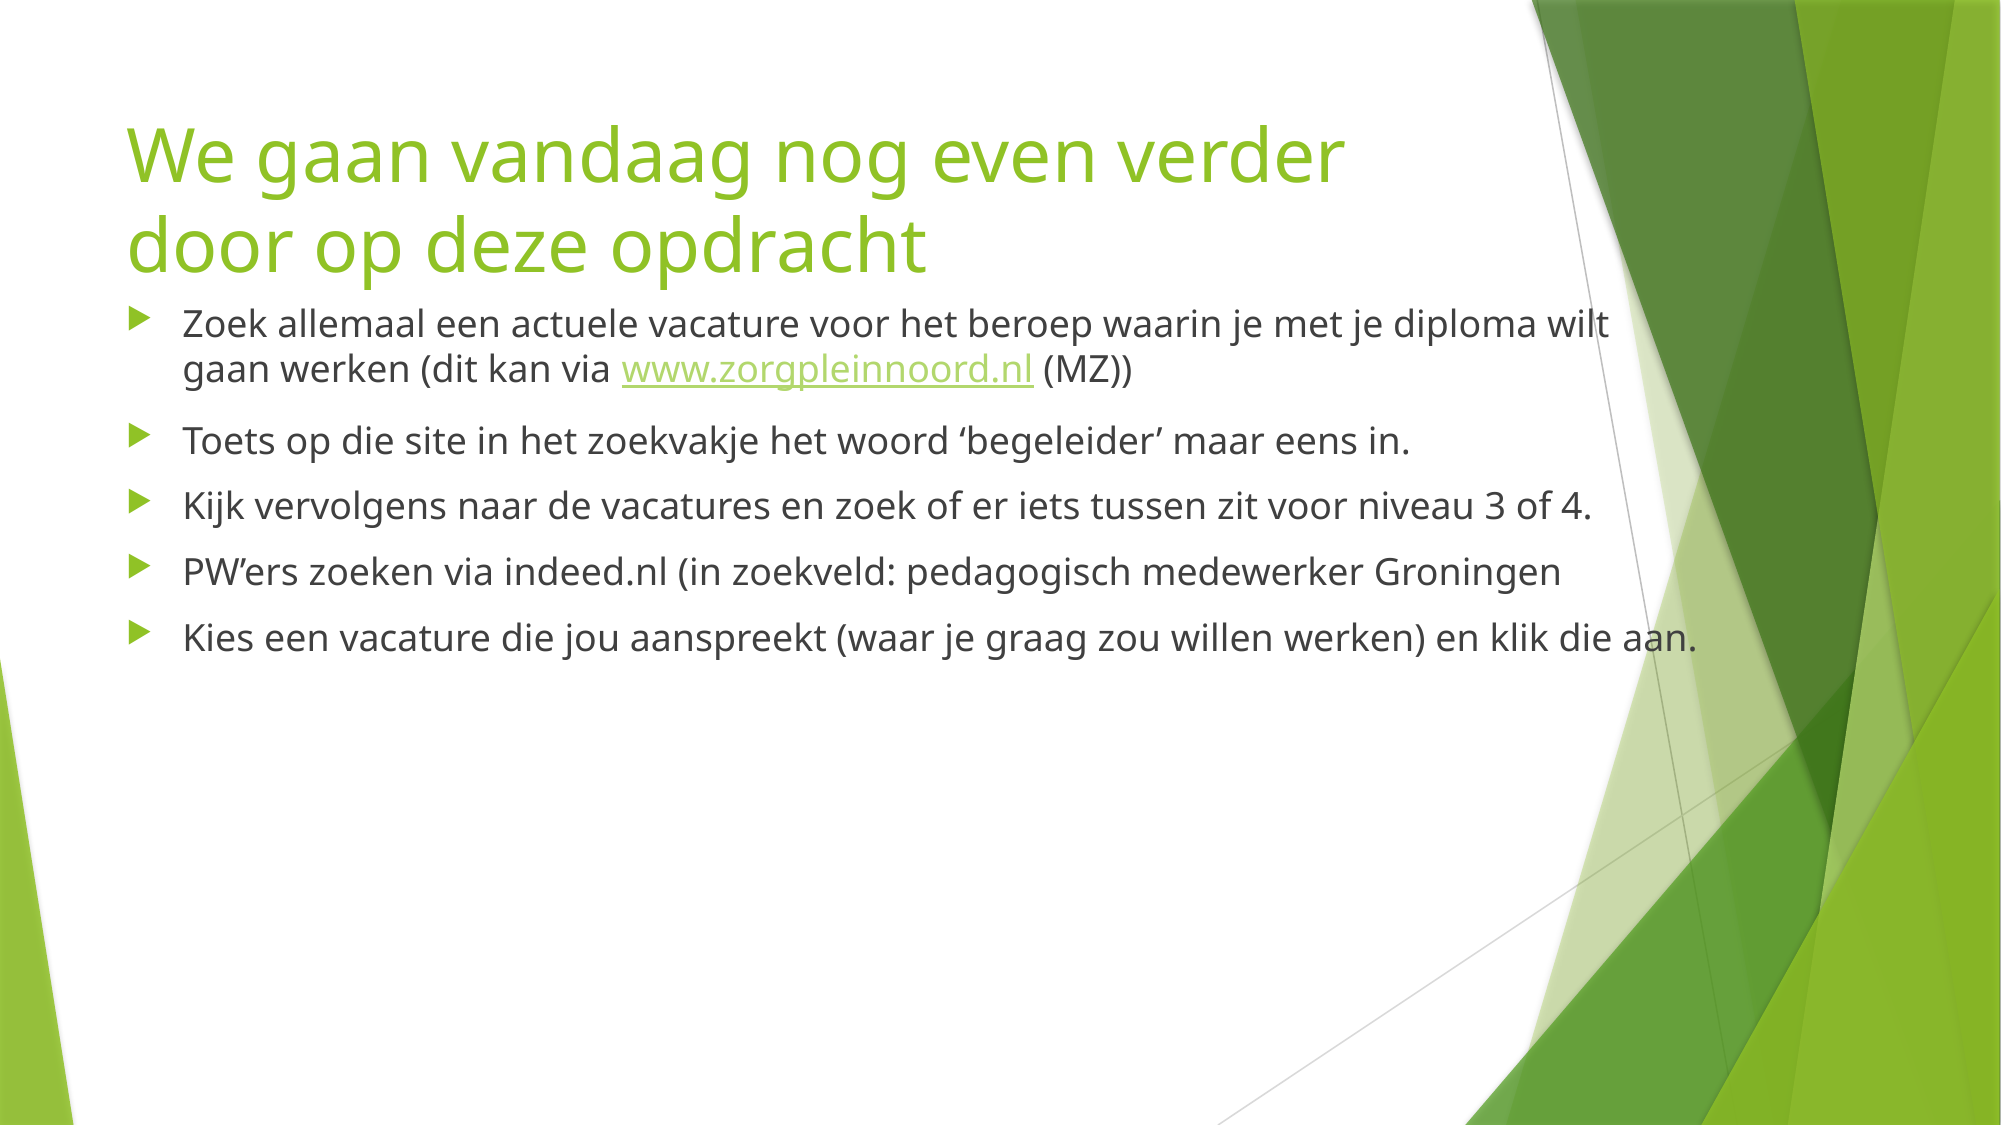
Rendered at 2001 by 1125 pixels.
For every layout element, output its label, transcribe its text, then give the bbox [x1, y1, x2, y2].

list Zoek allemaal een actuele vacature voor het beroep waarin je met je diploma wilt gaan werken (dit kan via www.zorgpleinnoord.nl (MZ)) Toets op die site in het zoekvakje het woord ‘begeleider’ maar eens in. Kijk vervolgens naar de vacatures en zoek of er iets tussen zit voor niveau 3 of 4. PW’ers zoeken via indeed.nl (in zoekveld: pedagogisch medewerker Groningen Kies een vacature die jou aanspreekt (waar je graag zou willen werken) en klik die aan. [111, 292, 1717, 1125]
title We gaan vandaag nog even verder door op deze opdracht [111, 99, 1522, 292]
